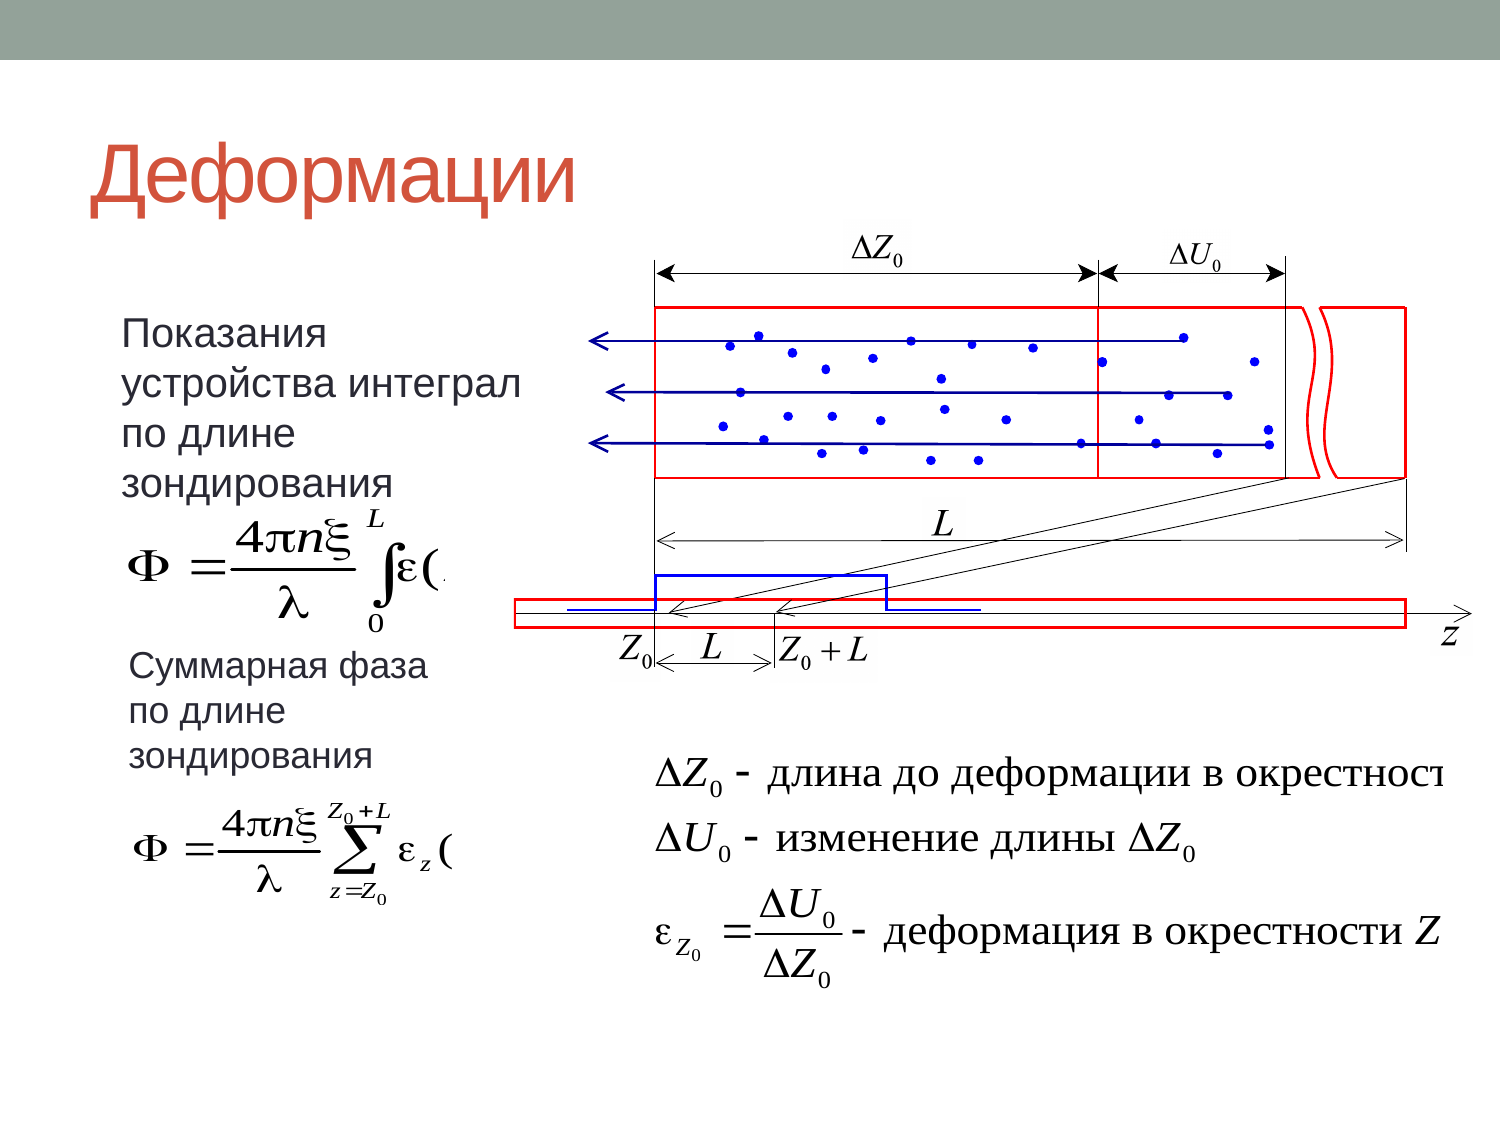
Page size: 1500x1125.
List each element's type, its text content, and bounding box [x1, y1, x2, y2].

picture [121, 786, 454, 906]
text_box Показания устройства интеграл по длине зондирования [106, 298, 510, 513]
picture [113, 493, 445, 633]
title Деформации [75, 87, 1425, 250]
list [513, 219, 1484, 686]
text_box Суммарная фаза по длине зондирования [113, 633, 491, 784]
picture [643, 739, 1443, 990]
